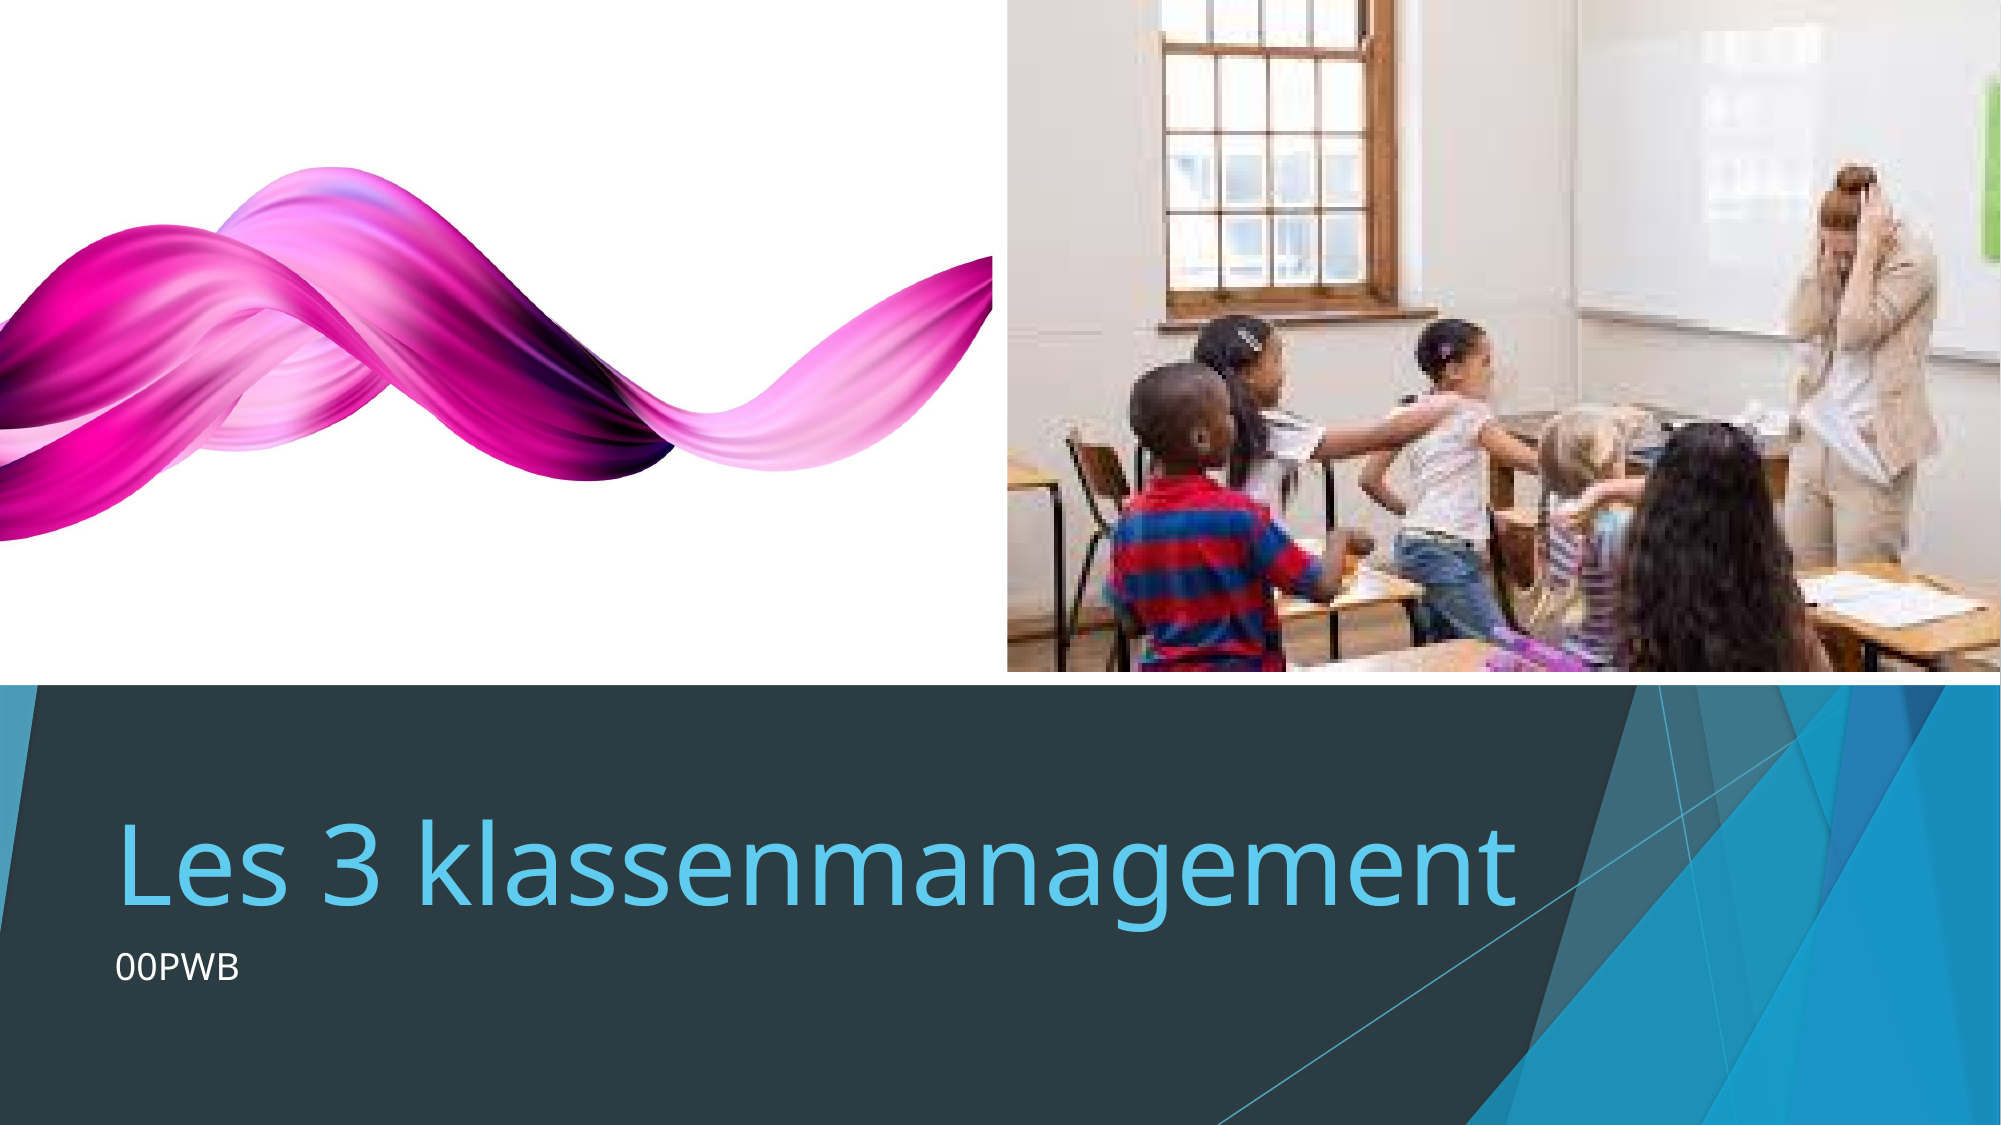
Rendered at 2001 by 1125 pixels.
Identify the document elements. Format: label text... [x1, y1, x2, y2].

title Les 3 klassenmanagement [99, 719, 1892, 935]
picture [1006, 0, 2000, 672]
picture [0, 0, 993, 672]
text_box [0, 0, 2000, 687]
subtitle 00PWB [99, 935, 1892, 1021]
